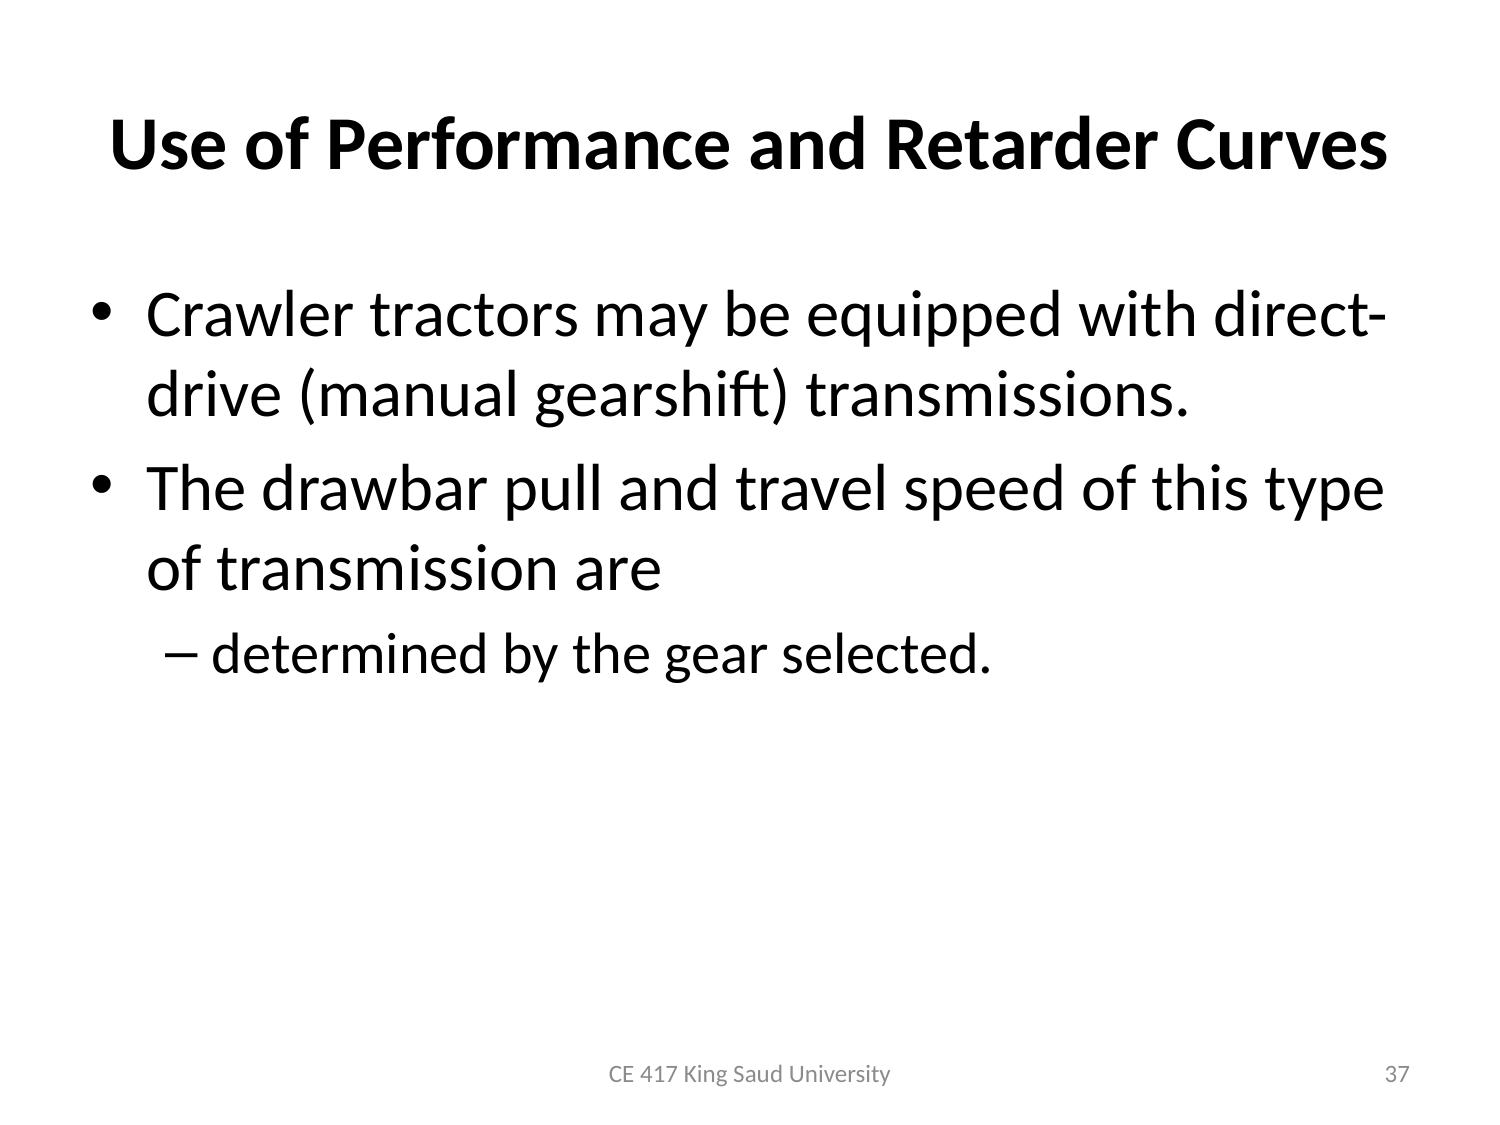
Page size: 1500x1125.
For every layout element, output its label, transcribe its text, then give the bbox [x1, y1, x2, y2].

slide_number 37 [1074, 1042, 1425, 1103]
footer CE 417 King Saud University [512, 1042, 988, 1103]
title Use of Performance and Retarder Curves [75, 45, 1425, 233]
list Crawler tractors may be equipped with direct-drive (manual gearshift) transmissions. The drawbar pull and travel speed of this type of transmission are determined by the gear selected. [75, 262, 1425, 1005]
